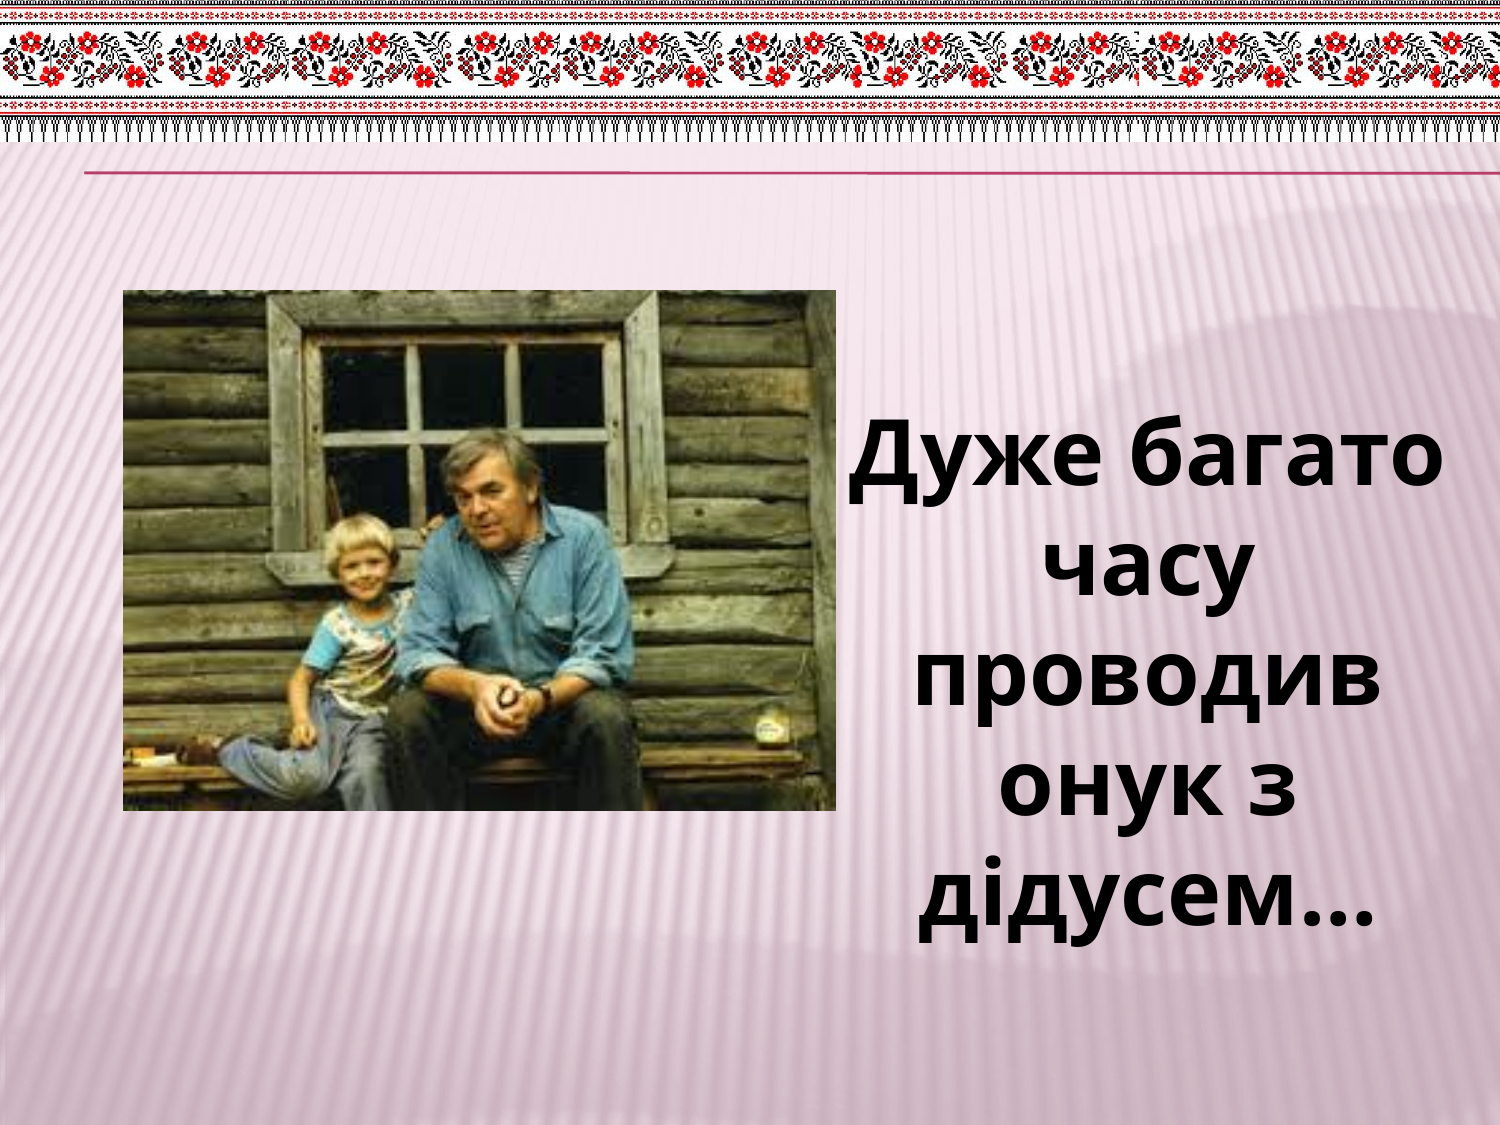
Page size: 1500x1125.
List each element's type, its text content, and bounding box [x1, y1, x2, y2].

picture [0, 0, 1500, 142]
picture [123, 290, 837, 811]
text_box Дуже багато часу проводив онук з дідусем… [831, 386, 1465, 952]
